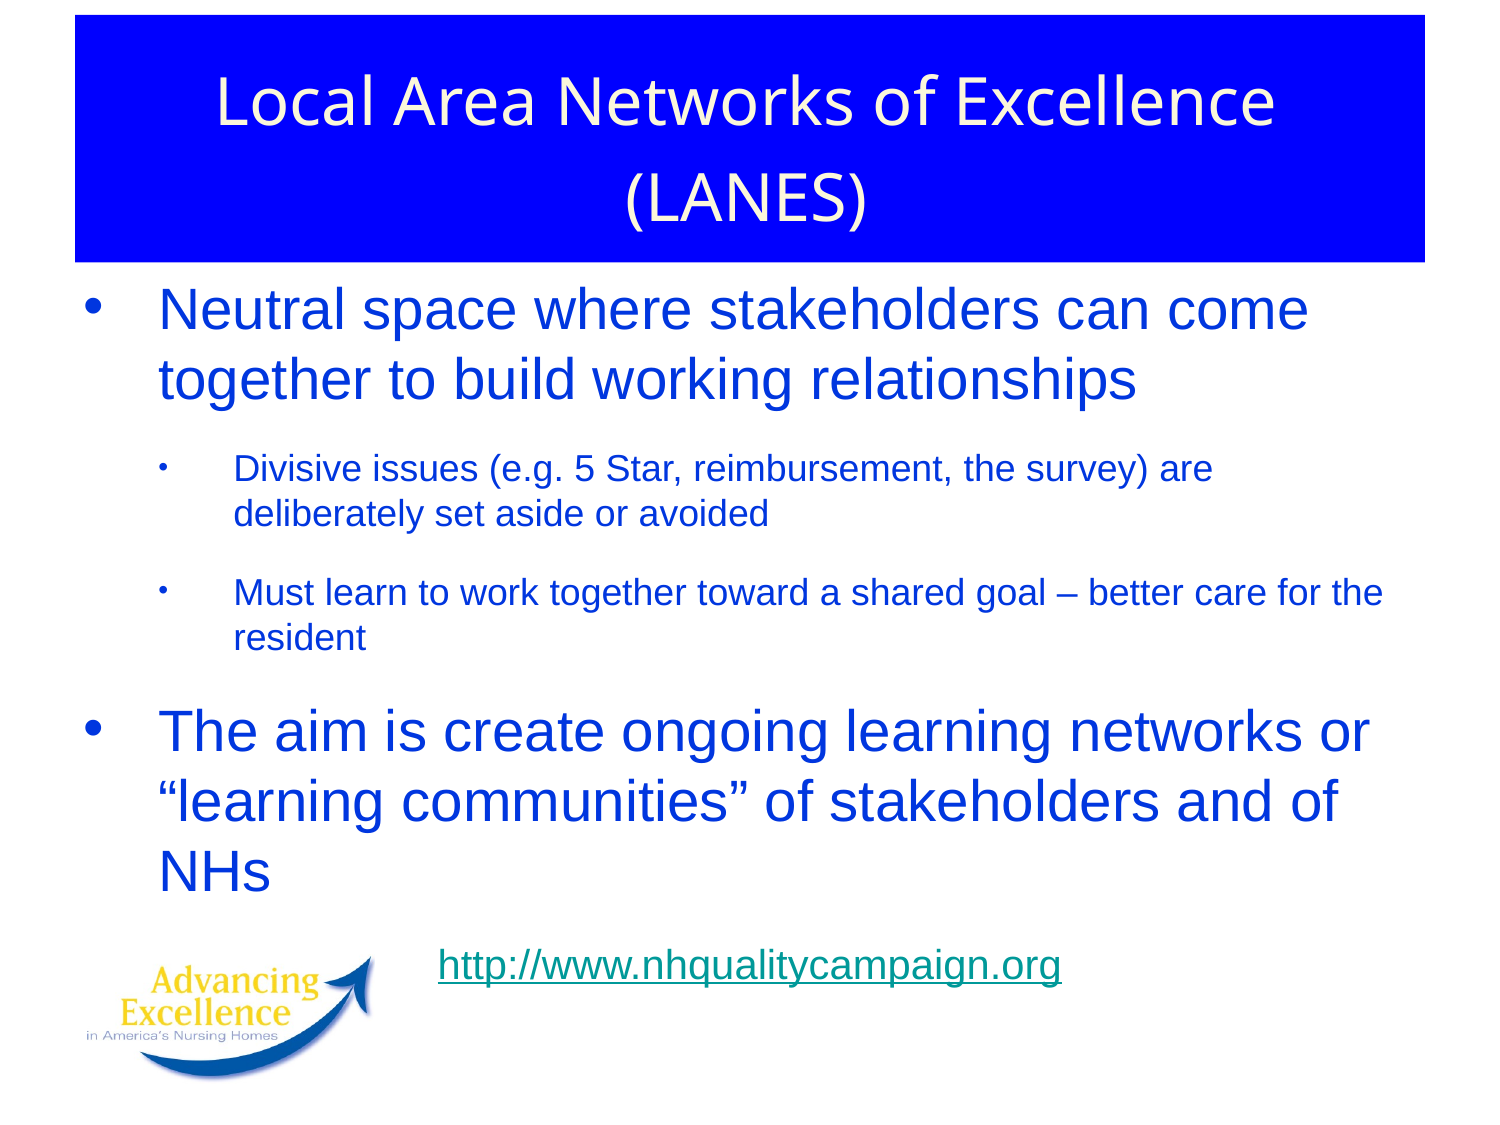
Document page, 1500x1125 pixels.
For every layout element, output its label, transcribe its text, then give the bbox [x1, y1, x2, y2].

picture [87, 954, 376, 1084]
list Neutral space where stakeholders can come together to build working relationships Divisive issues (e.g. 5 Star, reimbursement, the survey) are deliberately set aside or avoided Must learn to work together toward a shared goal – better care for the resident The aim is create ongoing learning networks or “learning communities” of stakeholders and of NHs http://www.nhqualitycampaign.org [74, 262, 1426, 1125]
title Local Area Networks of Excellence (LANES) [74, 14, 1426, 262]
